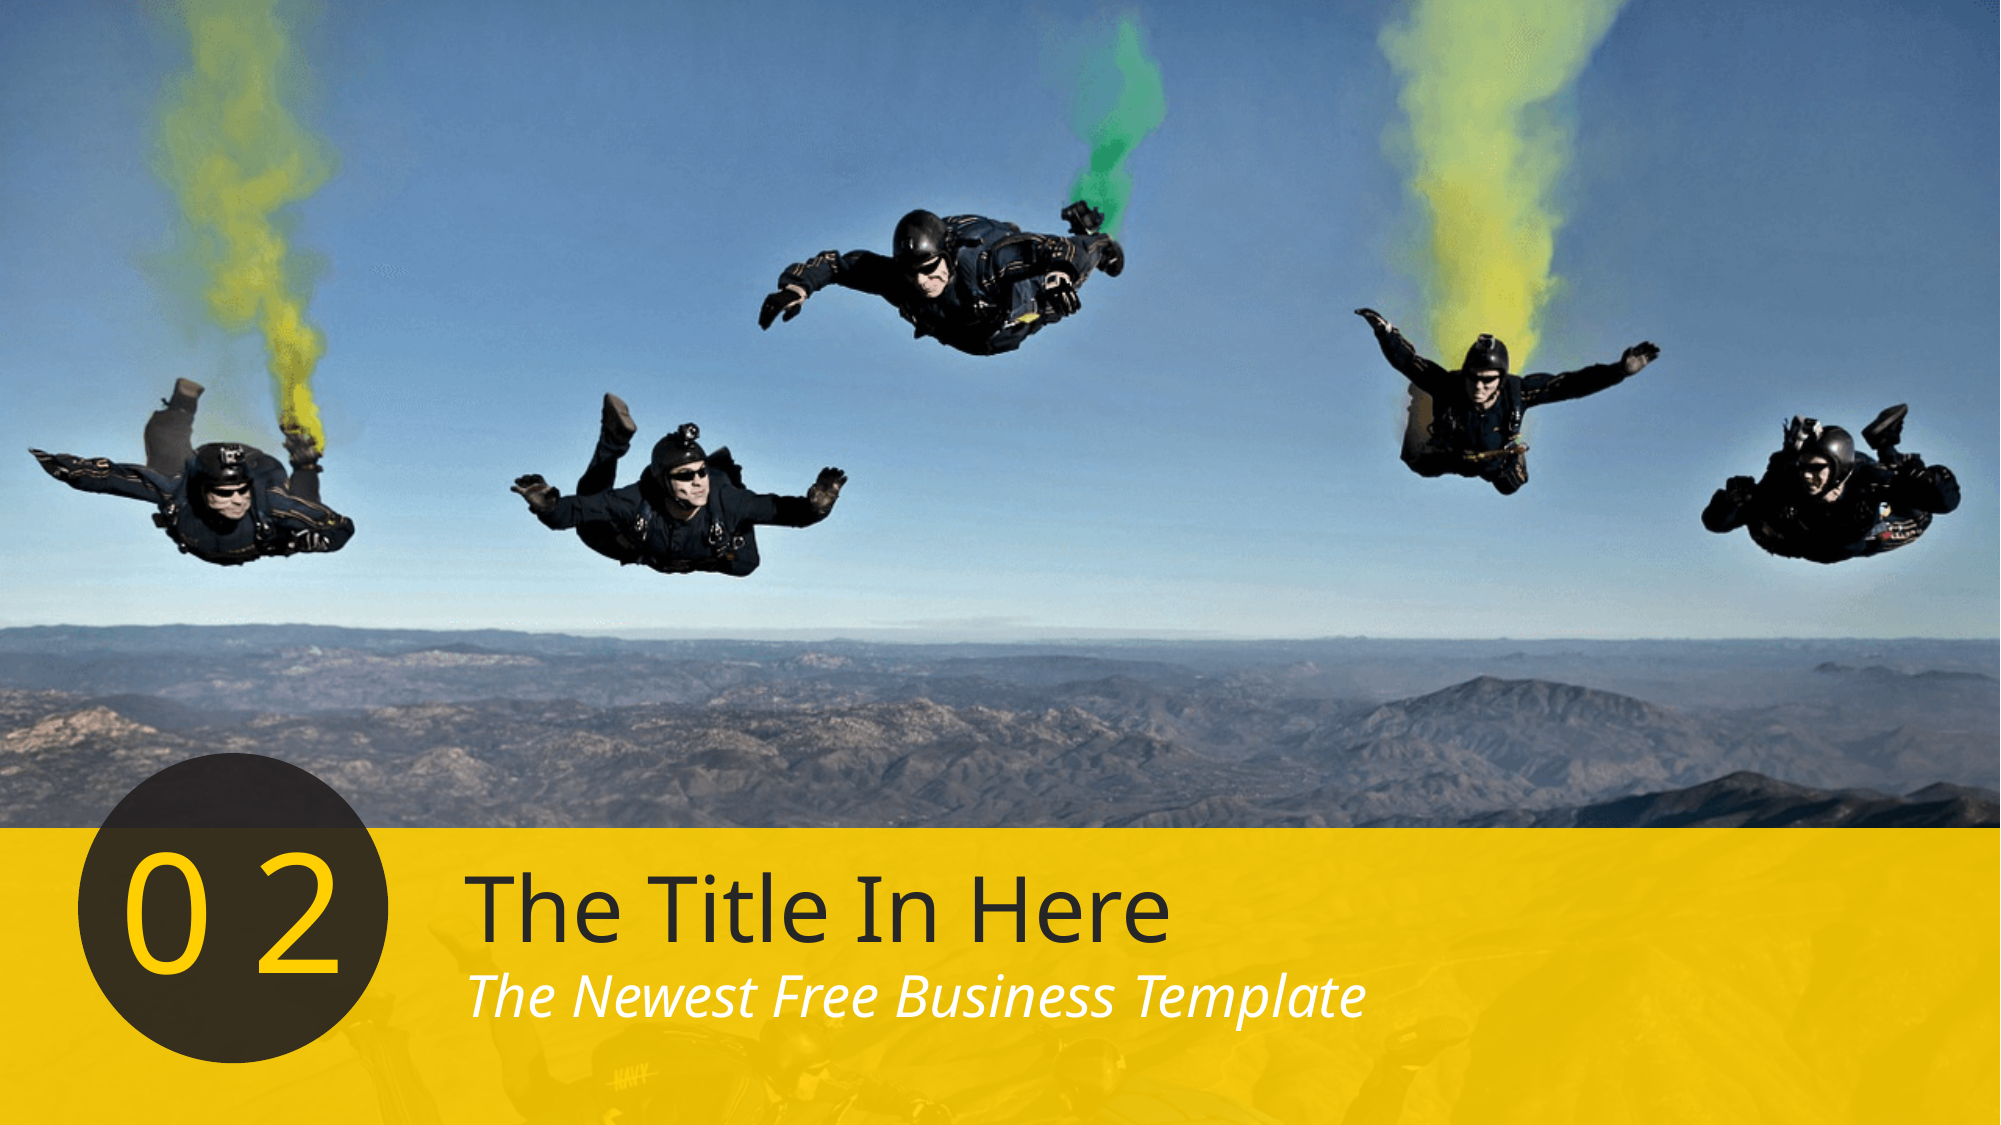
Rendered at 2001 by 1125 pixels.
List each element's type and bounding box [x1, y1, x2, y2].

text_box [78, 753, 389, 1064]
picture [0, 0, 2000, 1125]
